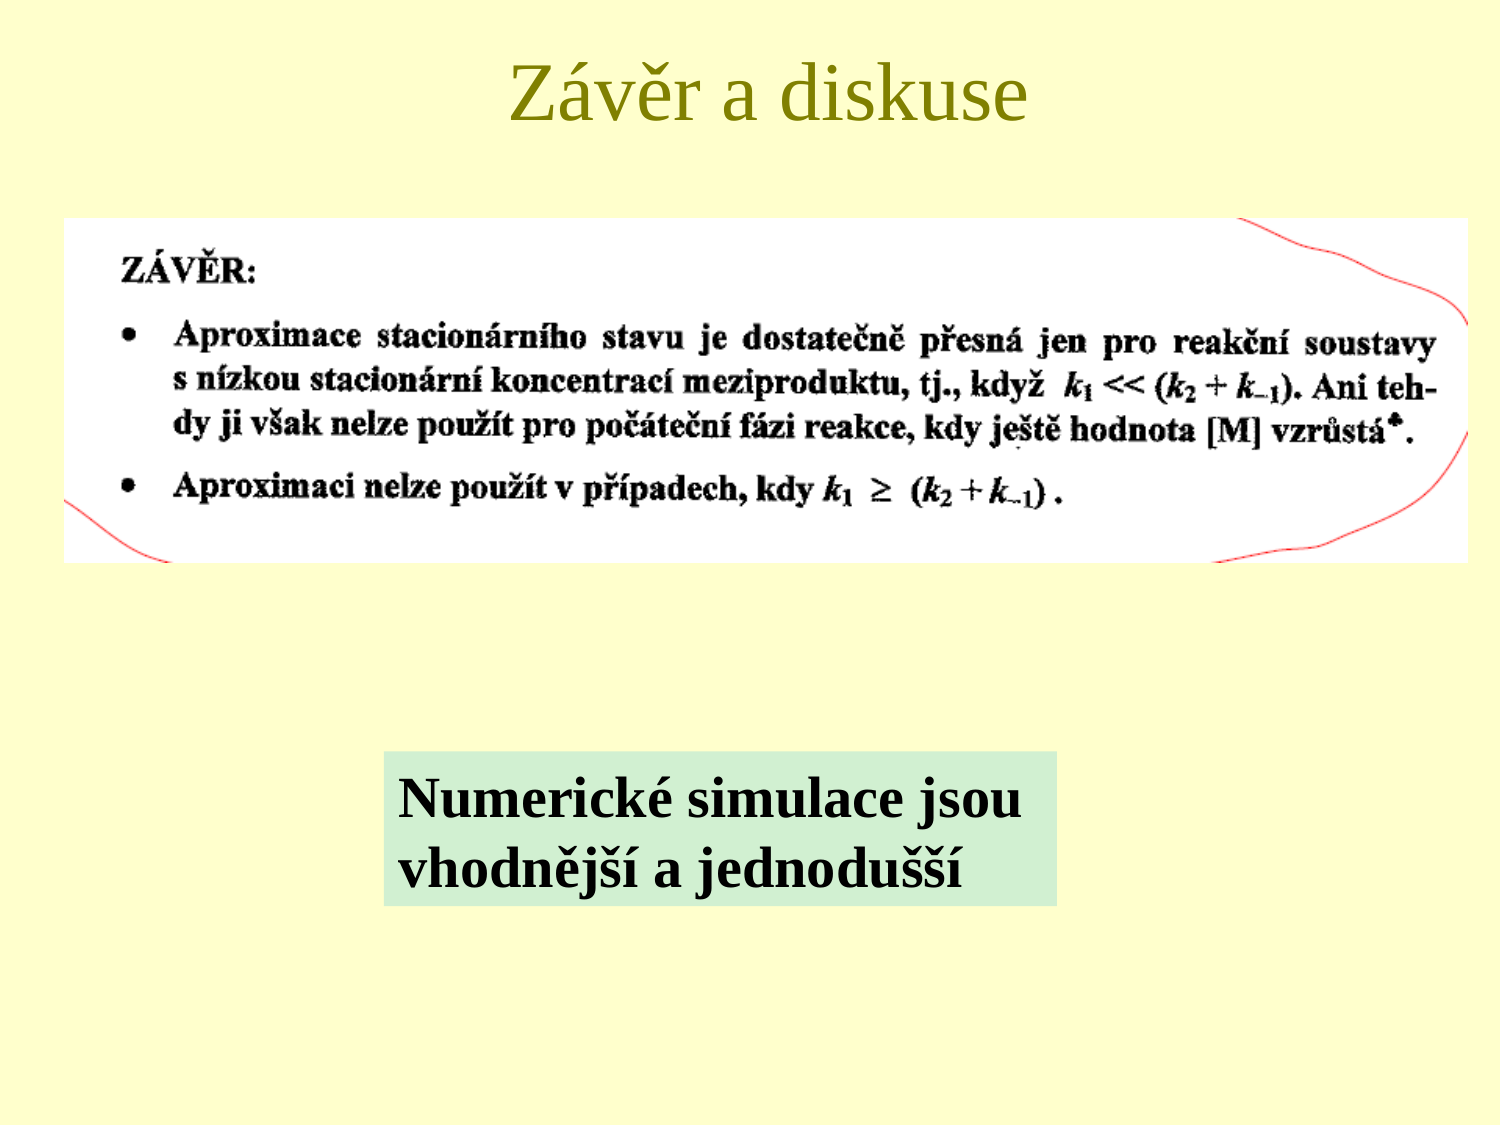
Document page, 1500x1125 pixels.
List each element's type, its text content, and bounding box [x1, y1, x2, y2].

text_box Numerické simulace jsou vhodnější a jednodušší [383, 751, 1057, 907]
picture [64, 218, 1469, 563]
title Závěr a diskuse [99, 37, 1438, 138]
